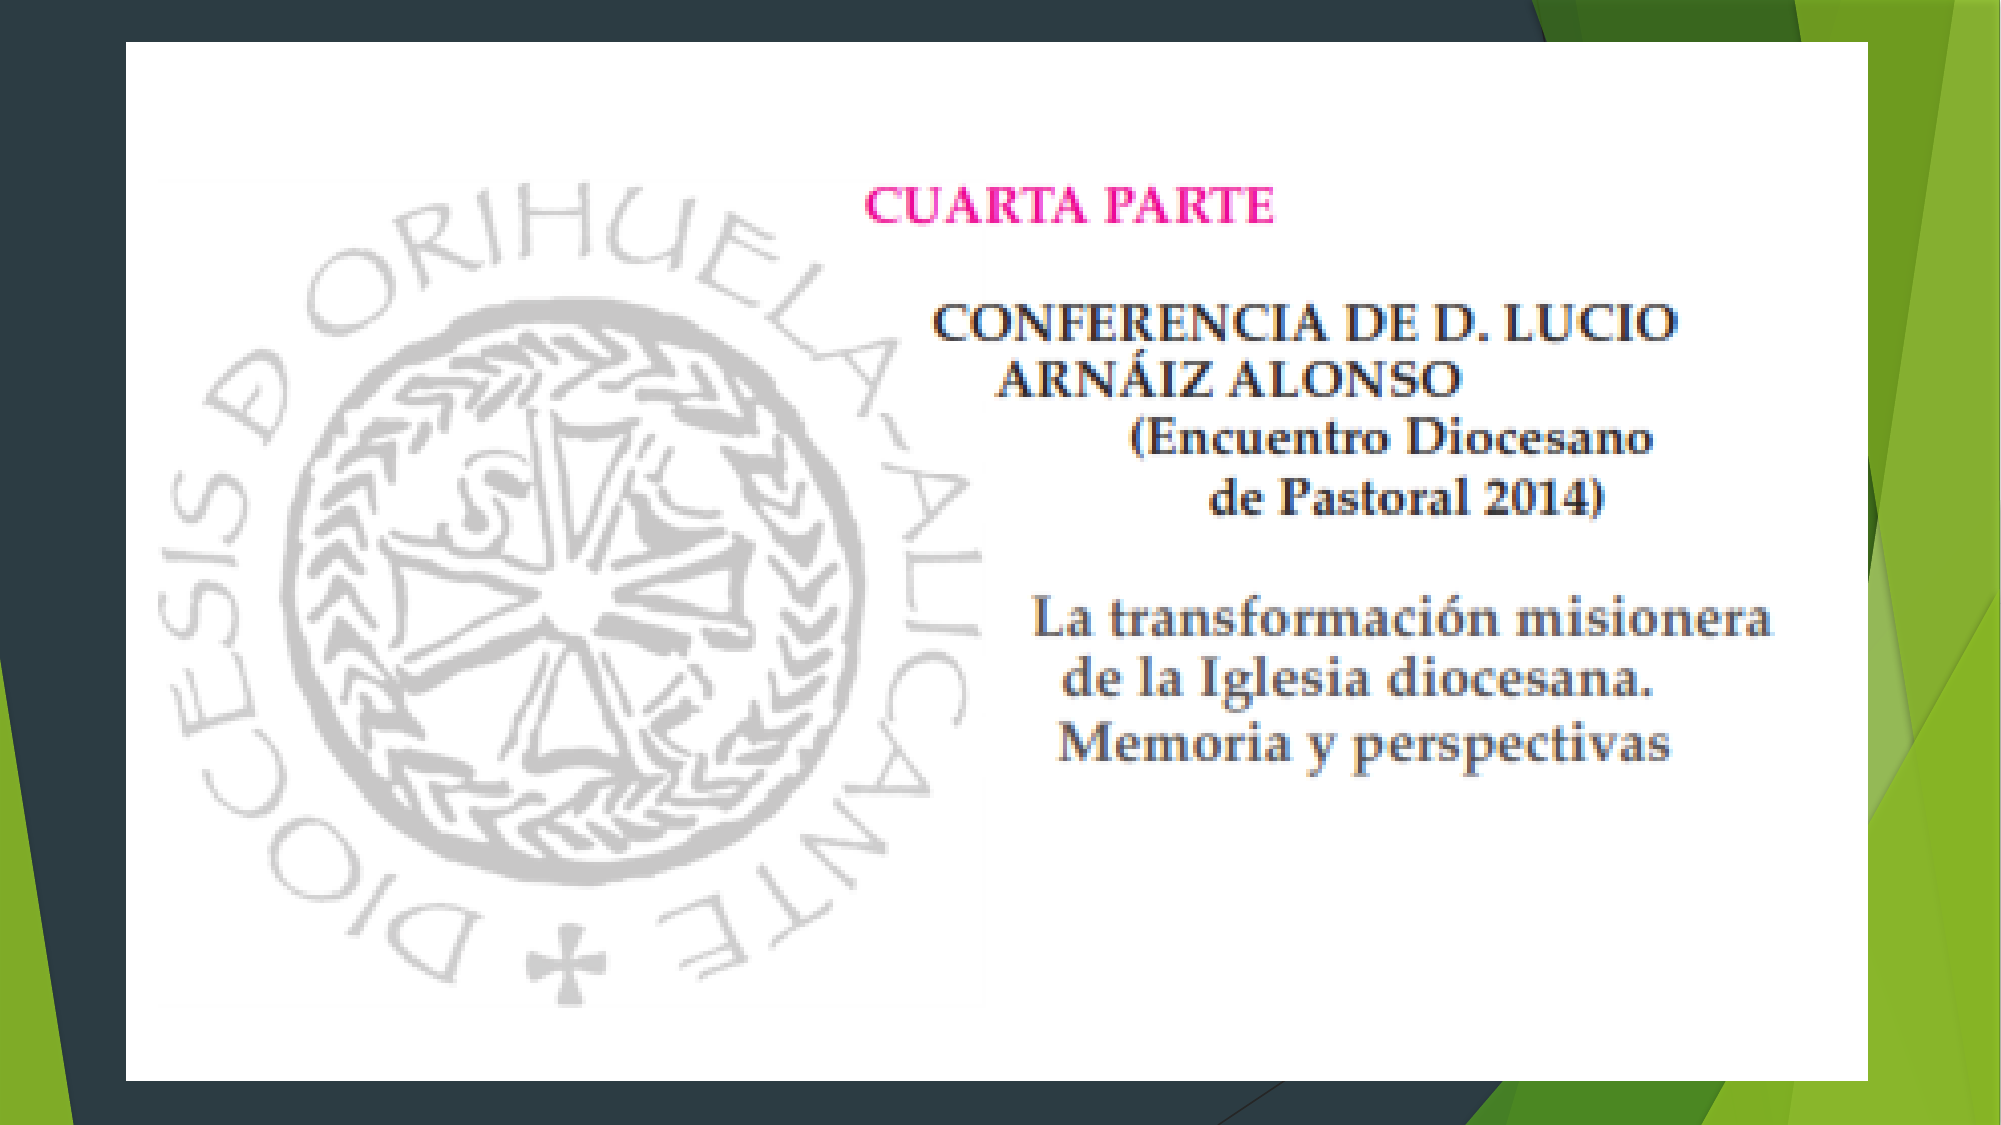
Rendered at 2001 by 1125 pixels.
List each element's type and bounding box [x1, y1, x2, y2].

picture [126, 41, 1869, 1081]
